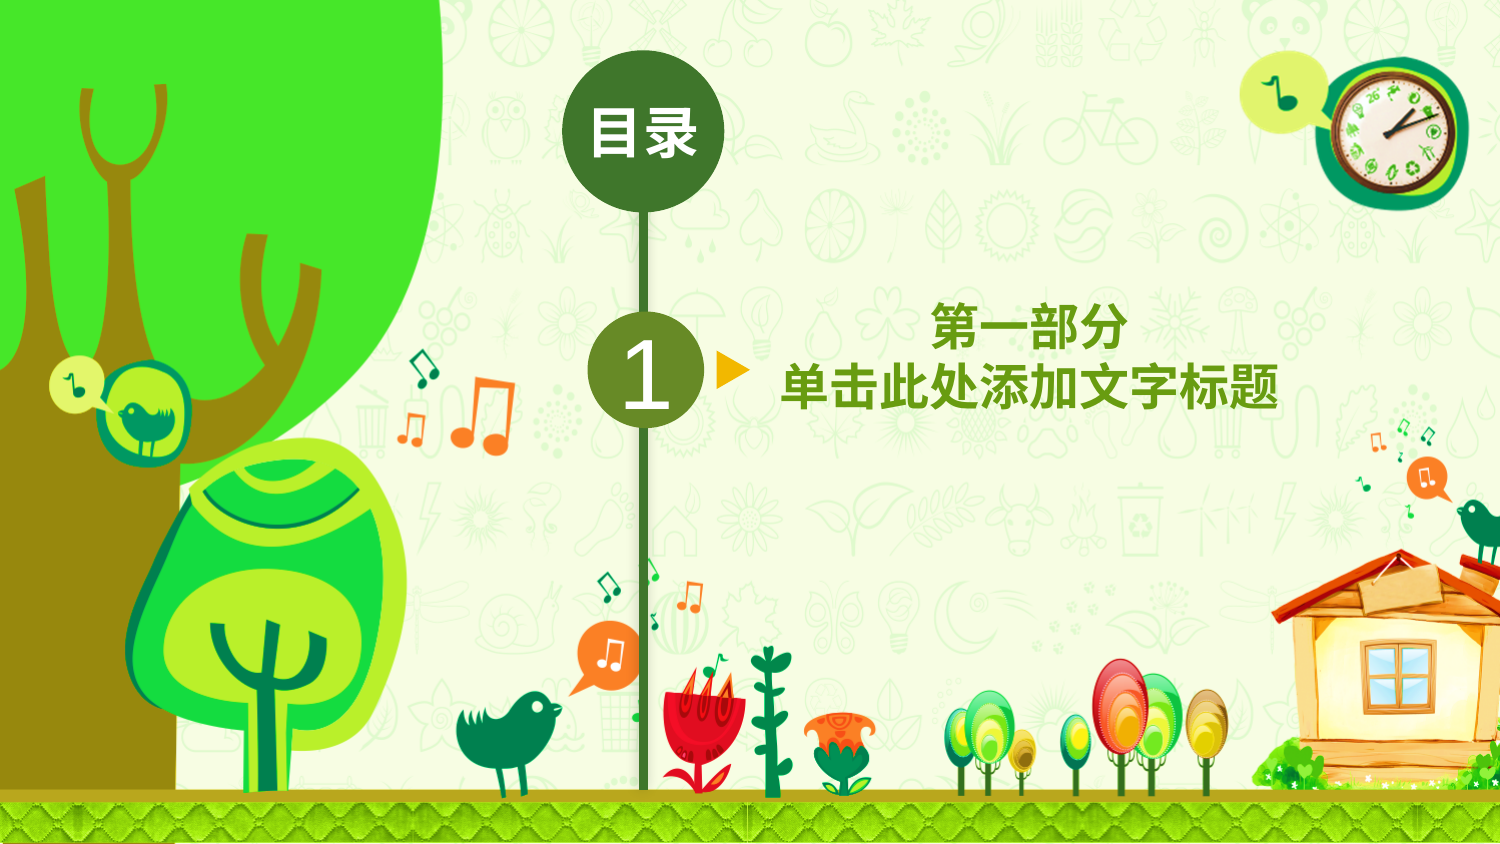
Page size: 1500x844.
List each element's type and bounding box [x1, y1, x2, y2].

text_box [562, 50, 725, 790]
text_box [587, 311, 750, 429]
picture [0, 0, 1500, 844]
